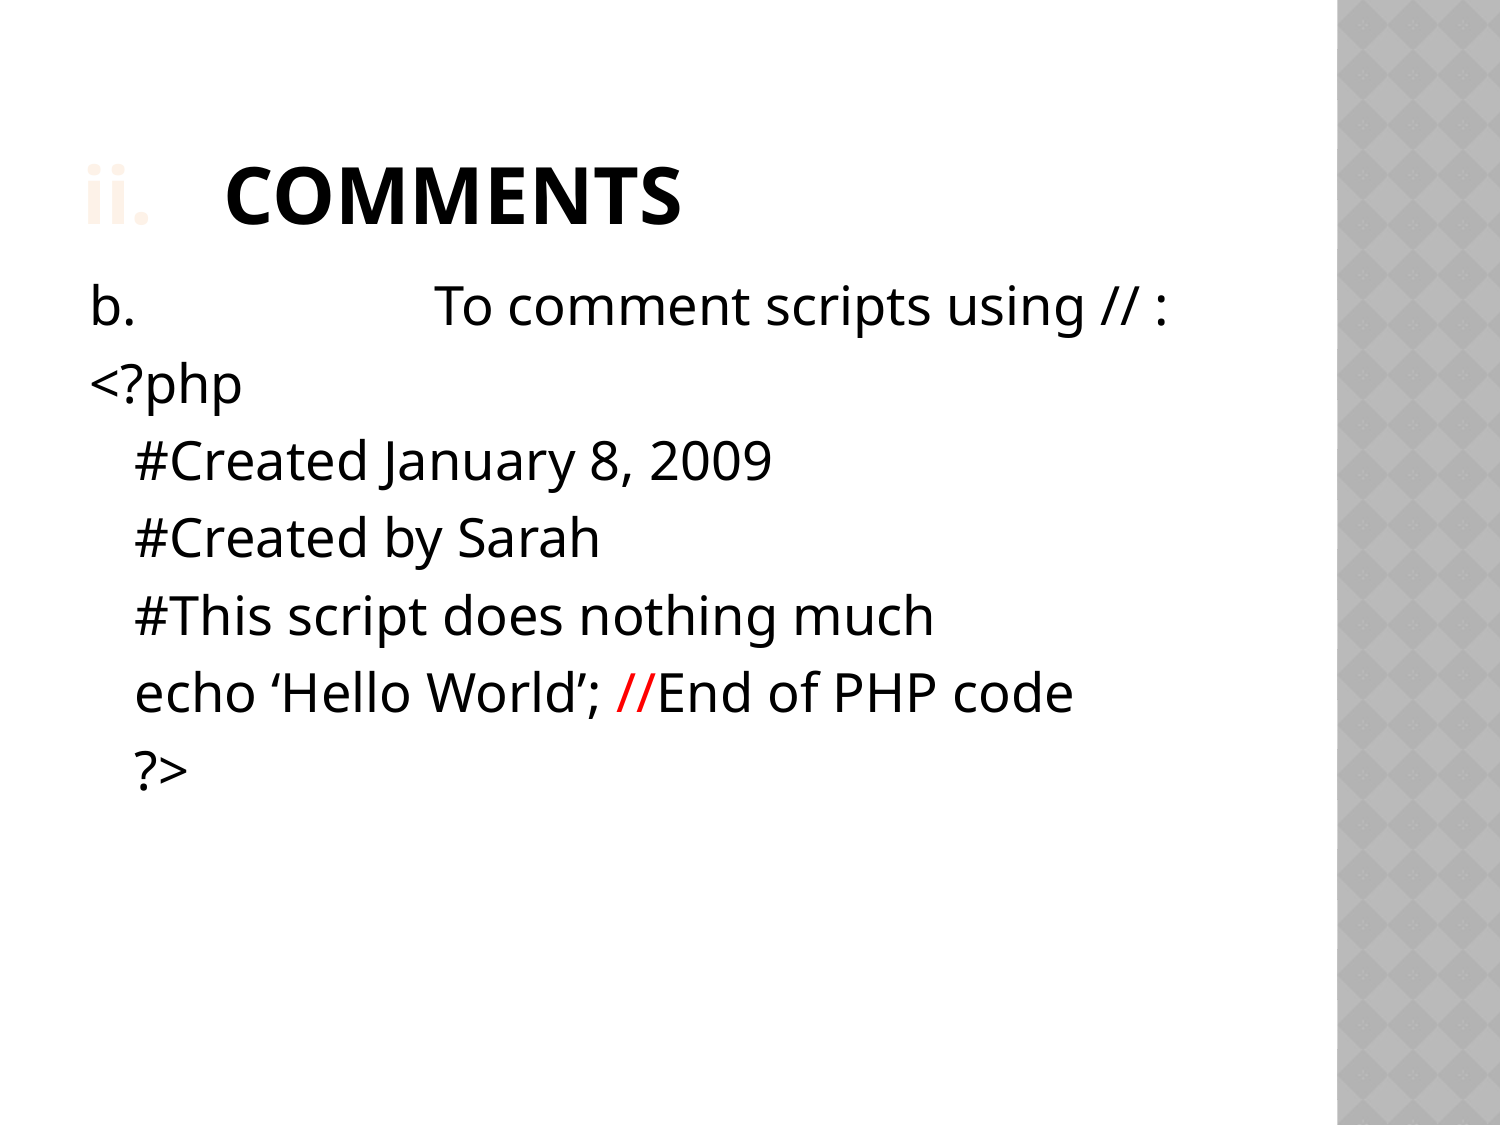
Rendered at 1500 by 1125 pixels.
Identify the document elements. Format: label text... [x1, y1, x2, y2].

list b. To comment scripts using // : <?php #Created January 8, 2009 #Created by Sarah #This script does nothing much echo ‘Hello World’; //End of PHP code ?> [75, 264, 1263, 1059]
title Comments [75, 52, 1263, 240]
